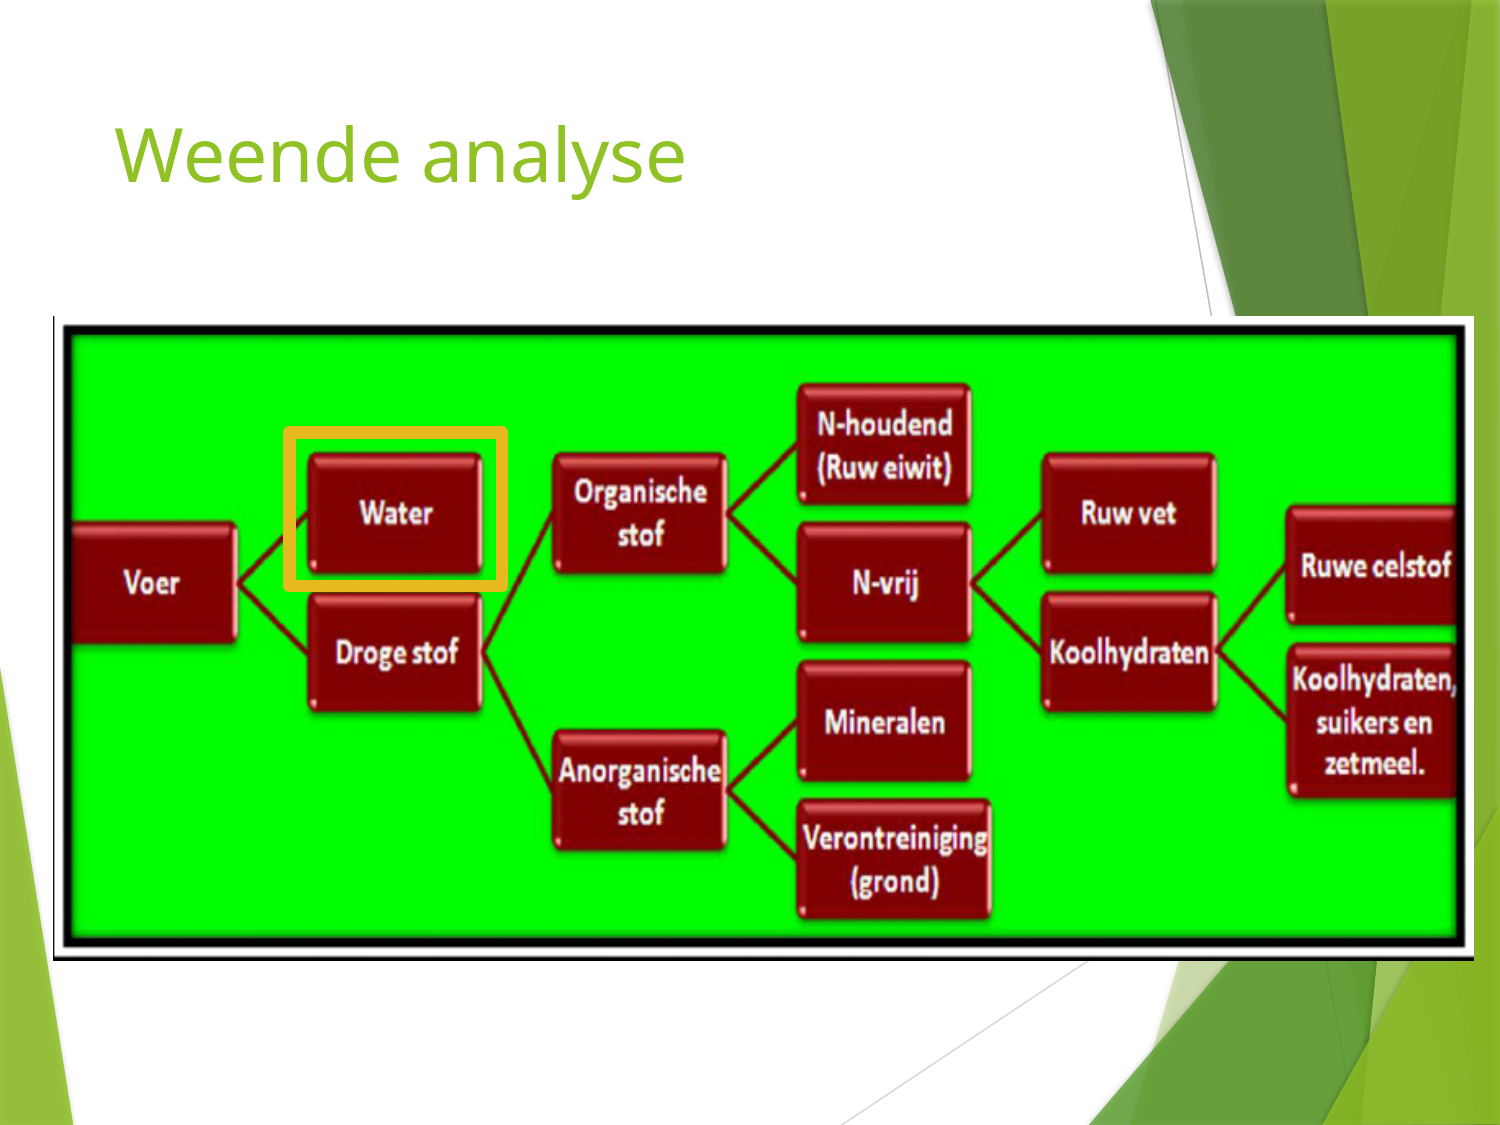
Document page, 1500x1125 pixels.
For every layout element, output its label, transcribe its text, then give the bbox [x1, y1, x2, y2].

picture [52, 316, 1475, 962]
title Weende analyse [99, 99, 1142, 315]
